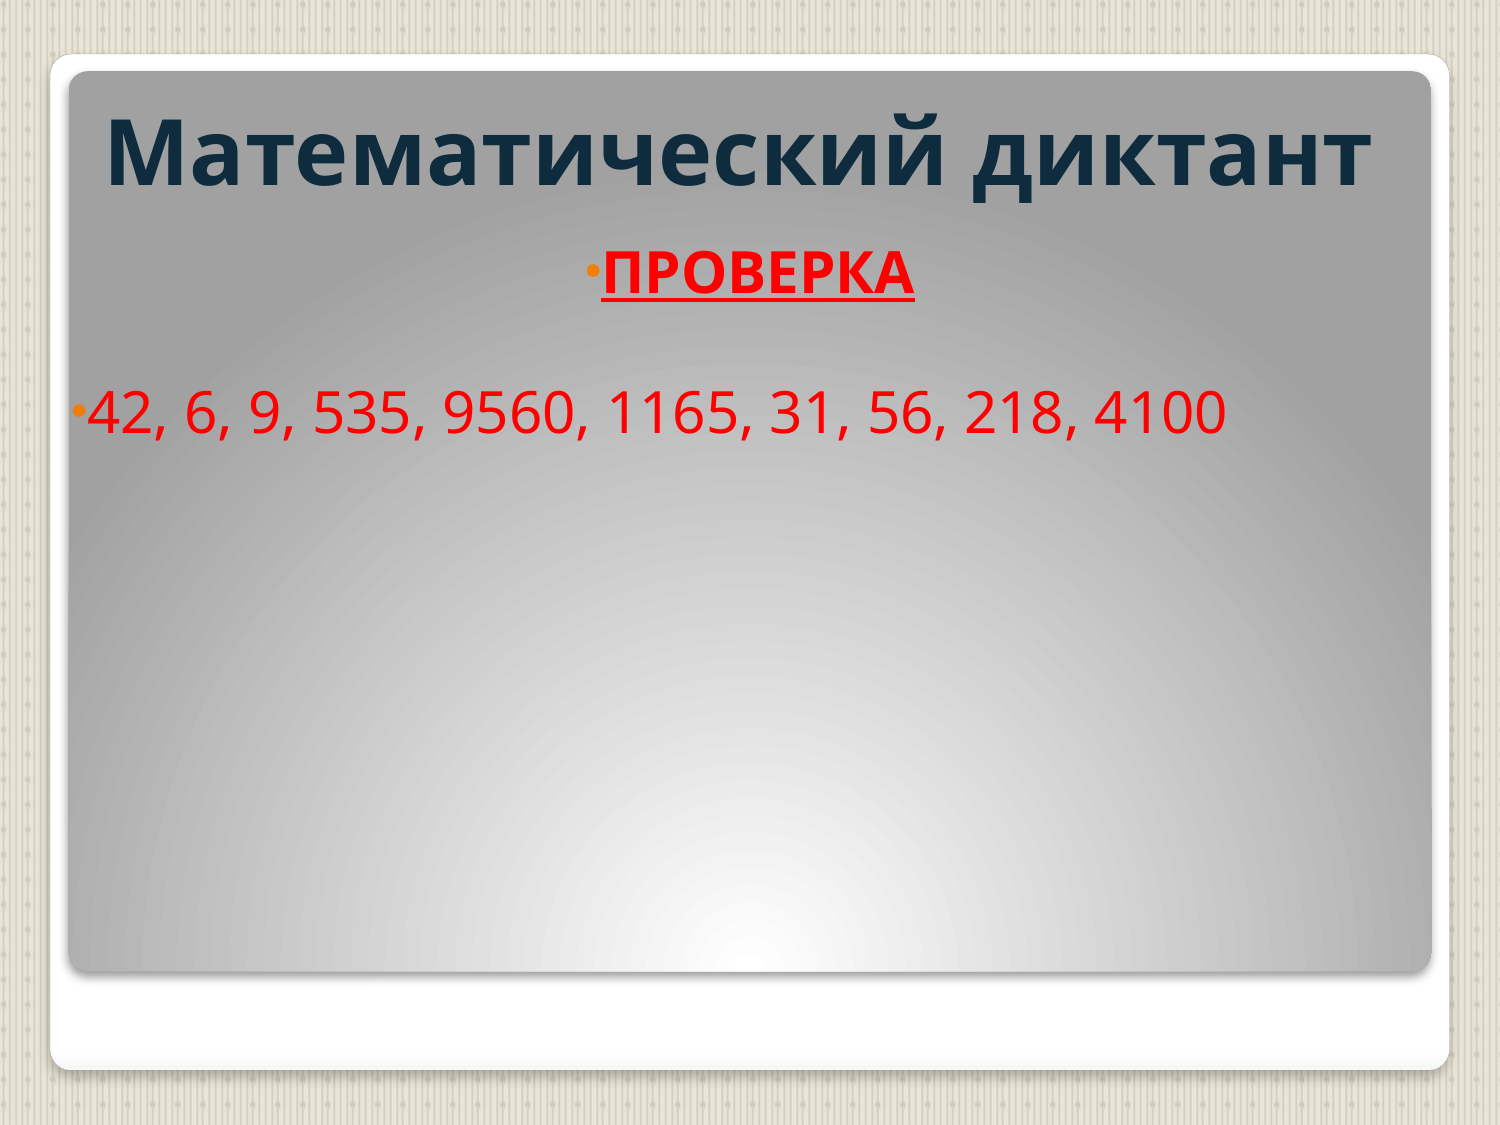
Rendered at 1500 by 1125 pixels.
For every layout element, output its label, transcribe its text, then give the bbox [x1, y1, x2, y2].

title Математический диктант [88, 66, 1424, 211]
list ПРОВЕРКА 42, 6, 9, 535, 9560, 1165, 31, 56, 218, 4100 [53, 219, 1447, 1024]
